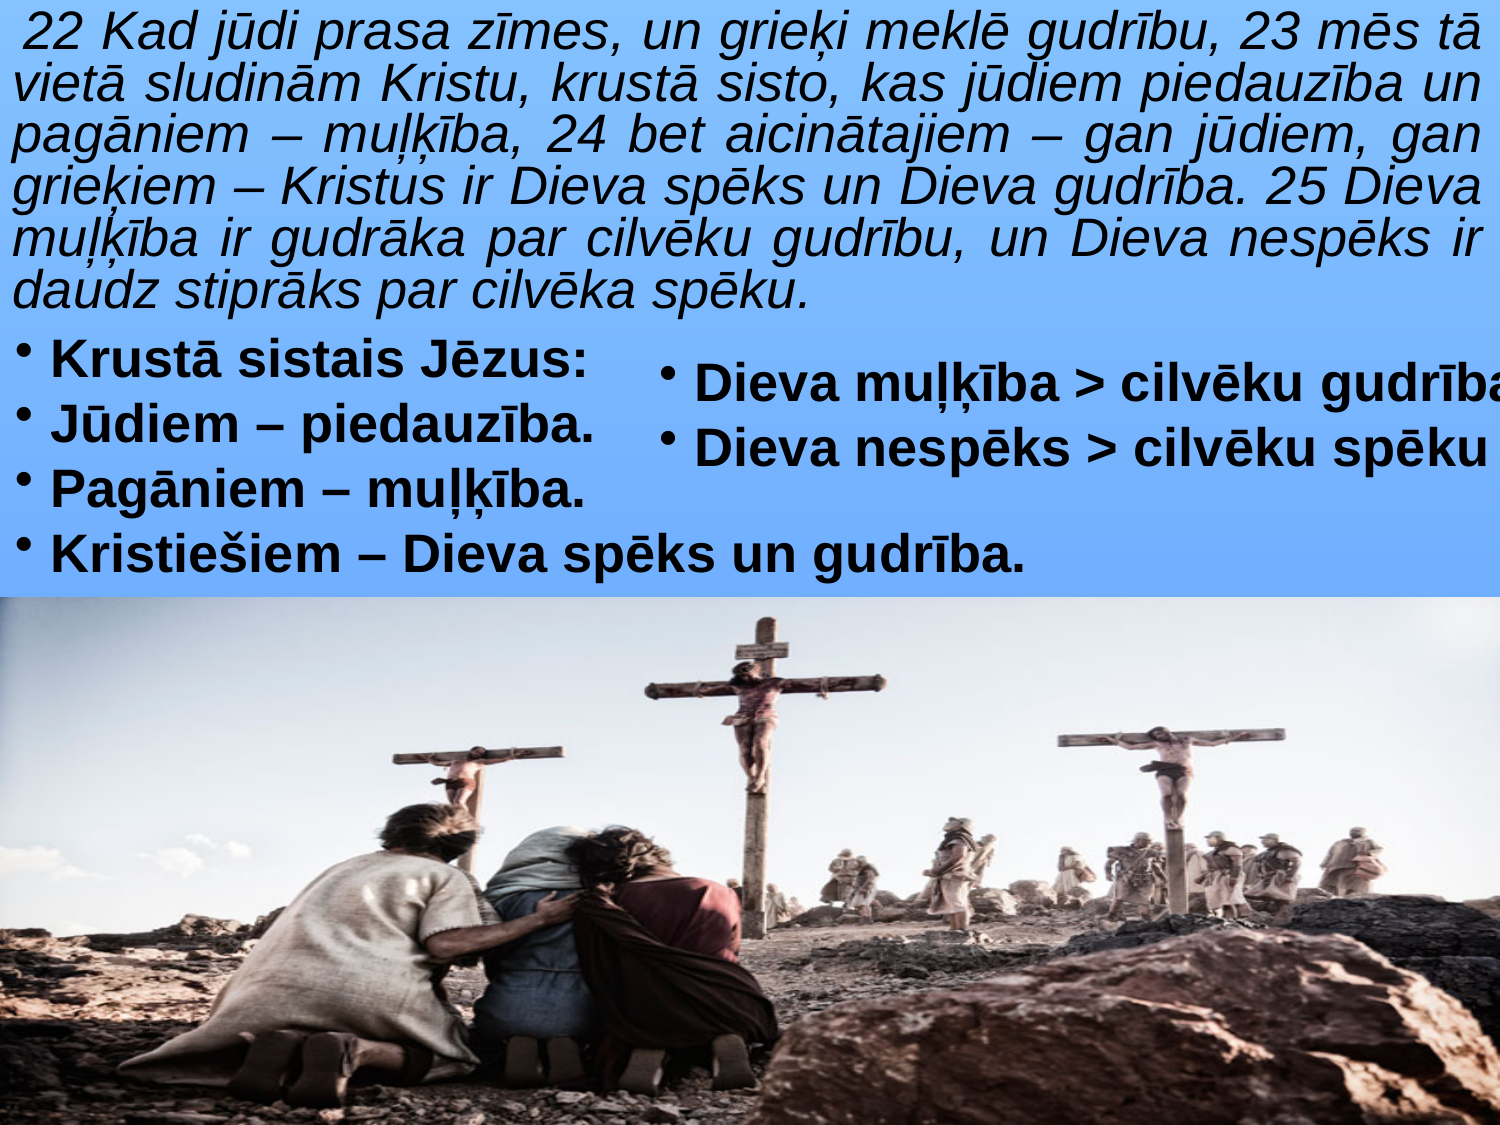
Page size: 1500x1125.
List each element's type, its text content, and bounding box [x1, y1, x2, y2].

picture [0, 597, 1500, 1125]
text_box Krustā sistais Jēzus: Jūdiem – piedauzība. Pagāniem – muļķība. Kristiešiem – Dieva spēks un gudrība. [0, 316, 1348, 591]
text_box Dieva muļķība > cilvēku gudrība Dieva nespēks > cilvēku spēku [644, 339, 1500, 485]
list 22 Kad jūdi prasa zīmes, un grieķi meklē gudrību, 23 mēs tā vietā sludinām Kristu, krustā sisto, kas jūdiem piedauzība un pagāniem – muļķība, 24 bet aicinātajiem – gan jūdiem, gan grieķiem – Kristus ir Dieva spēks un Dieva gudrība. 25 Dieva muļķība ir gudrāka par cilvēku gudrību, un Dieva nespēks ir daudz stiprāks par cilvēka spēku. [0, 0, 1500, 173]
